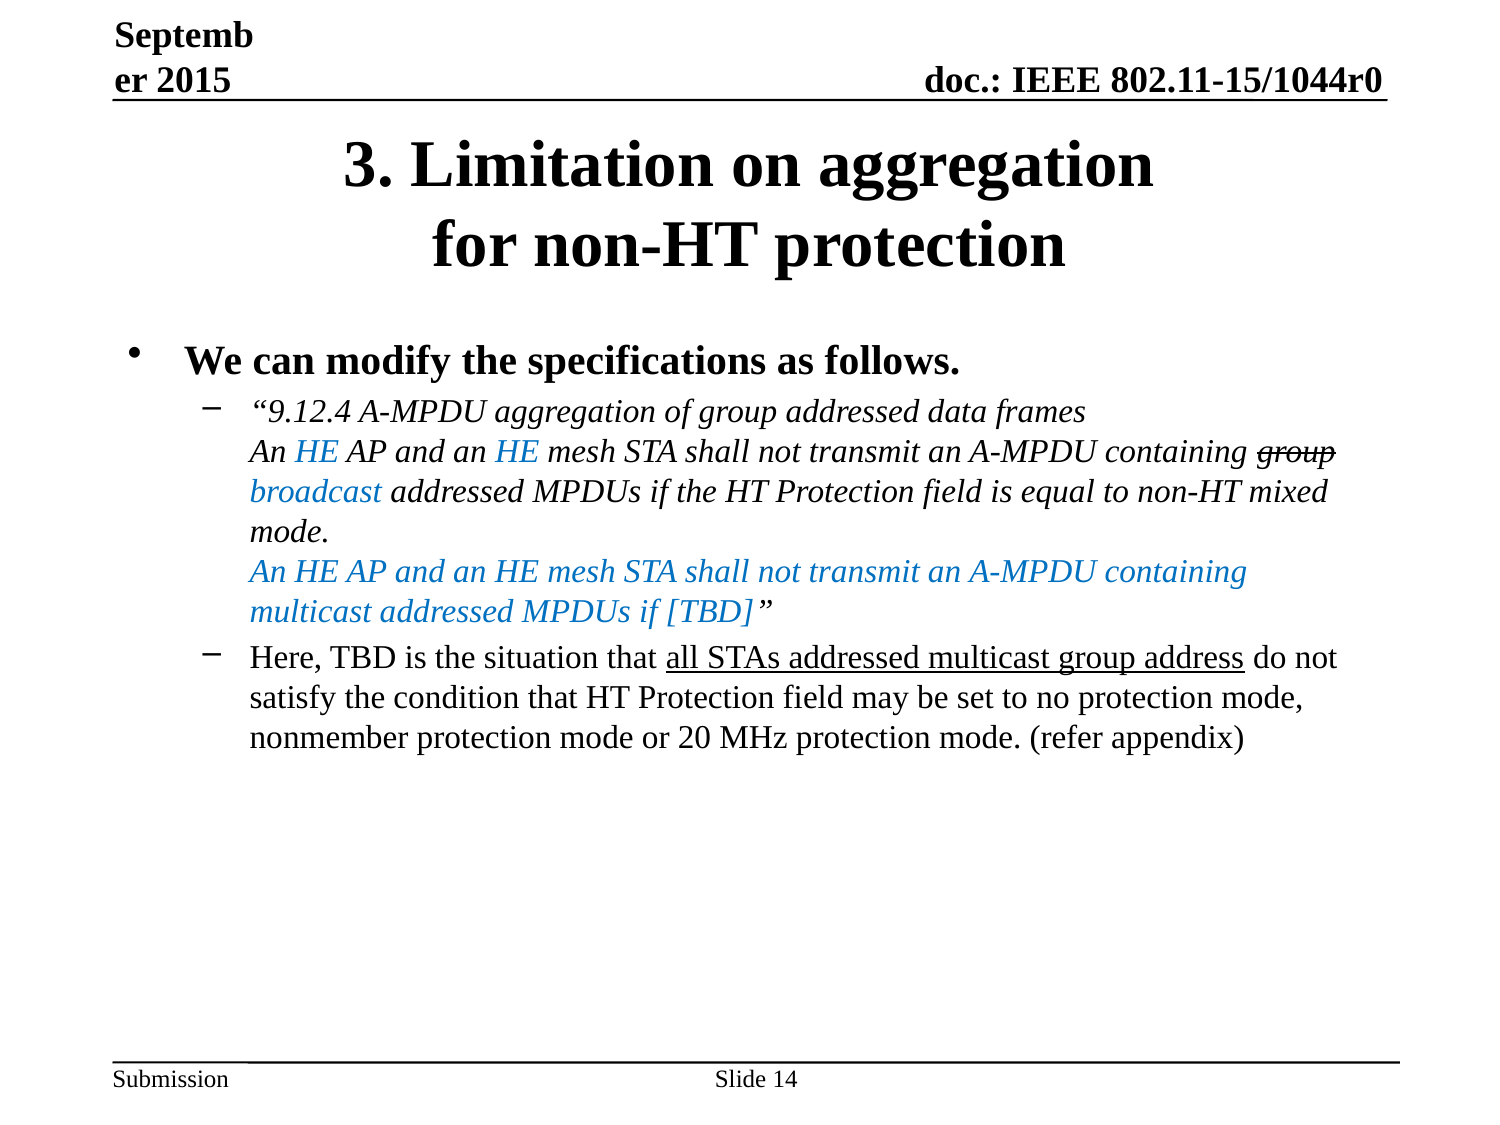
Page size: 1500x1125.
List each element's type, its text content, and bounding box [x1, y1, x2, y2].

slide_number Slide 14 [712, 1061, 800, 1093]
title 3. Limitation on aggregation for non-HT protection [112, 112, 1388, 288]
list We can modify the specifications as follows. “9.12.4 A-MPDU aggregation of group addressed data frames An HE AP and an HE mesh STA shall not transmit an A-MPDU containing group broadcast addressed MPDUs if the HT Protection field is equal to non-HT mixed mode. An HE AP and an HE mesh STA shall not transmit an A-MPDU containing multicast addressed MPDUs if [TBD]” Here, TBD is the situation that all STAs addressed multicast group address do not satisfy the condition that HT Protection field may be set to no protection mode, nonmember protection mode or 20 MHz protection mode. (refer appendix) [112, 324, 1388, 1001]
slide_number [114, 54, 270, 101]
